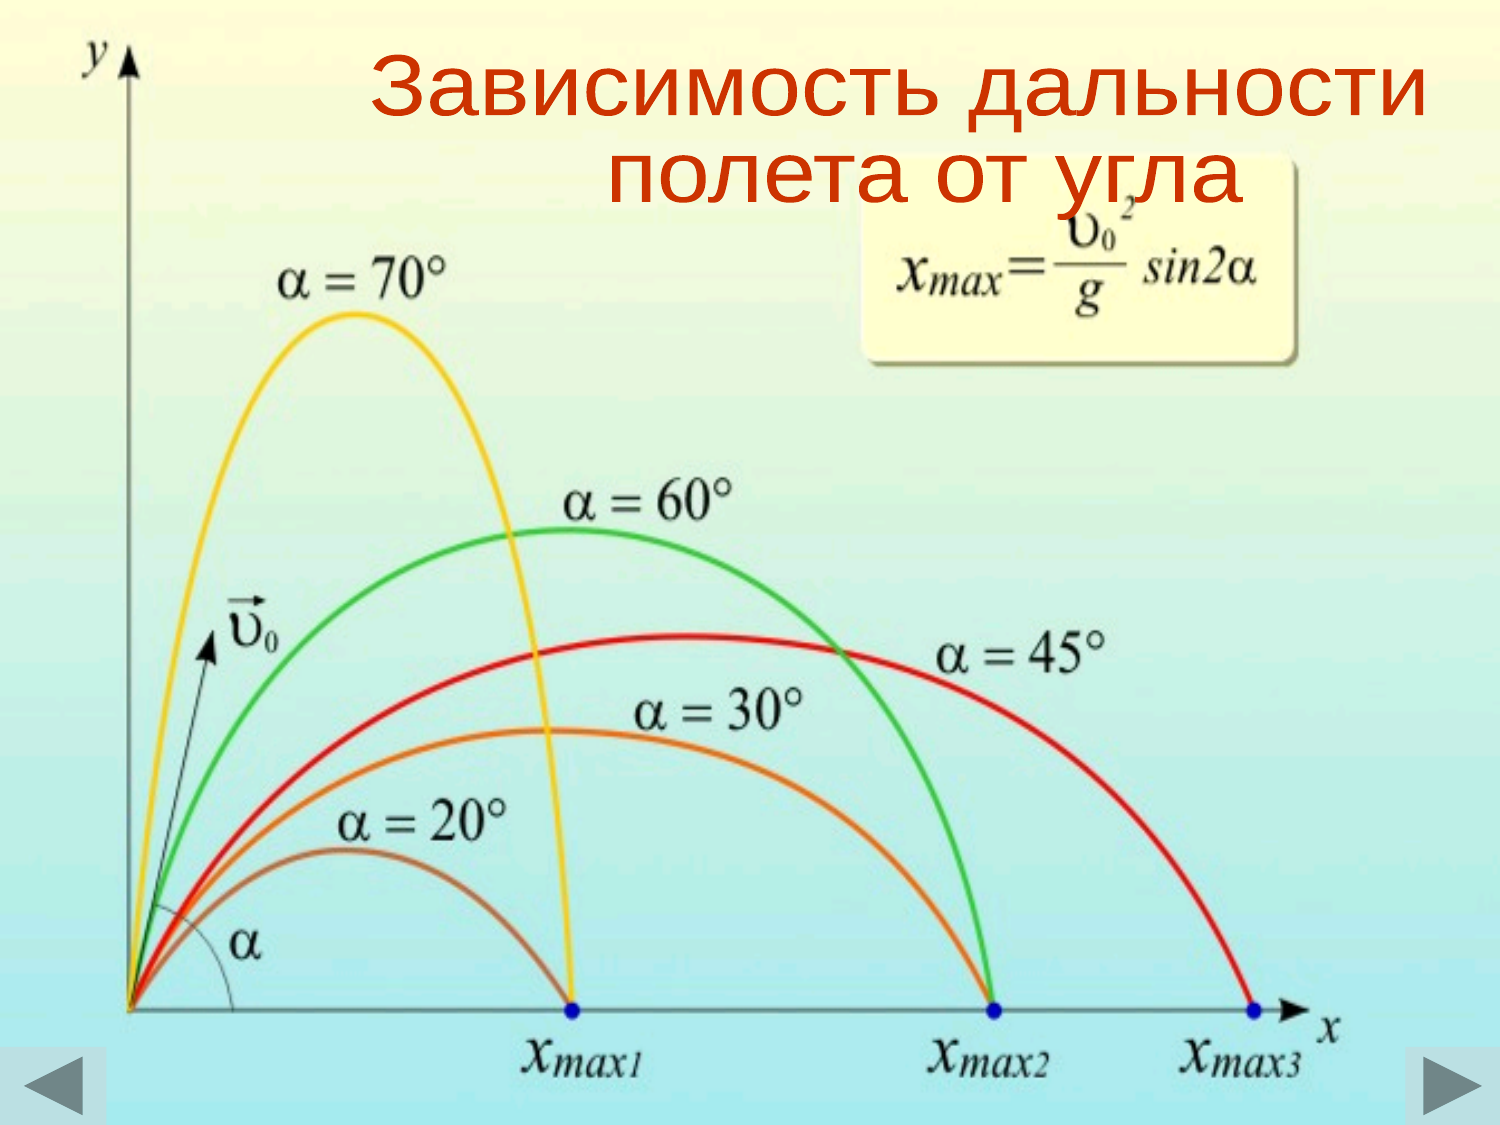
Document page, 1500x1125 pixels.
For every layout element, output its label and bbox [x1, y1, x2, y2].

list [0, 0, 1500, 1125]
